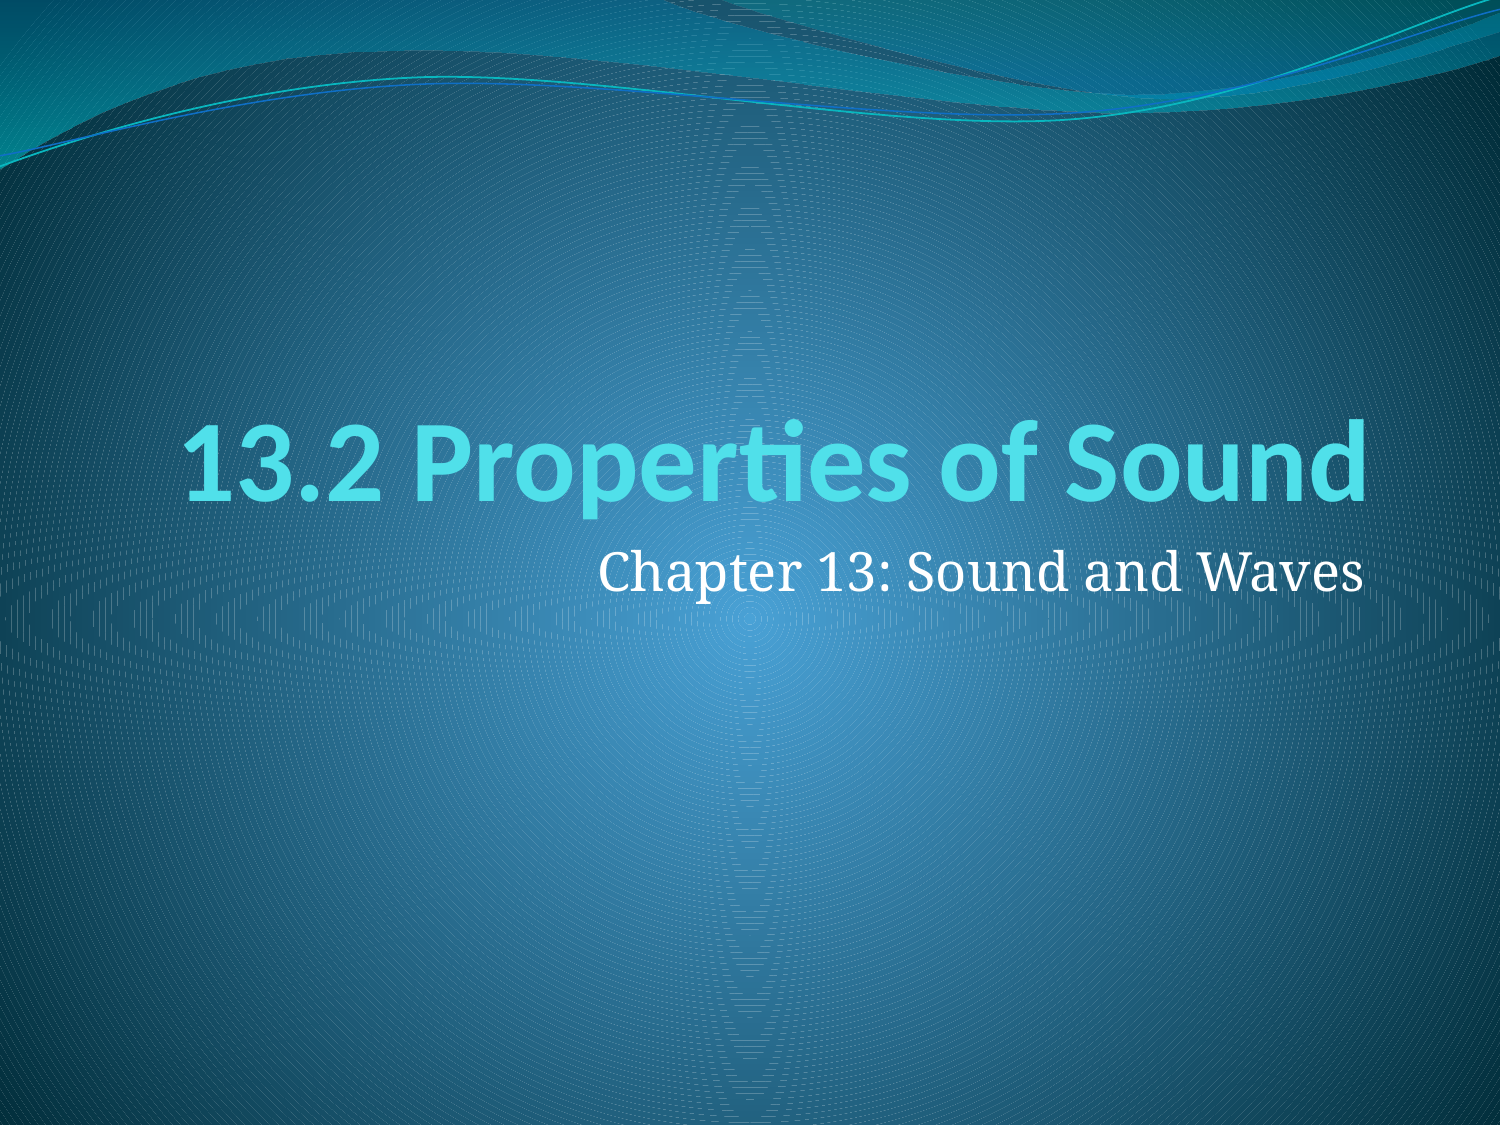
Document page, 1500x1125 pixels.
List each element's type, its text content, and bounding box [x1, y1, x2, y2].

subtitle Chapter 13: Sound and Waves [87, 529, 1376, 818]
title 13.2 Properties of Sound [87, 224, 1376, 525]
